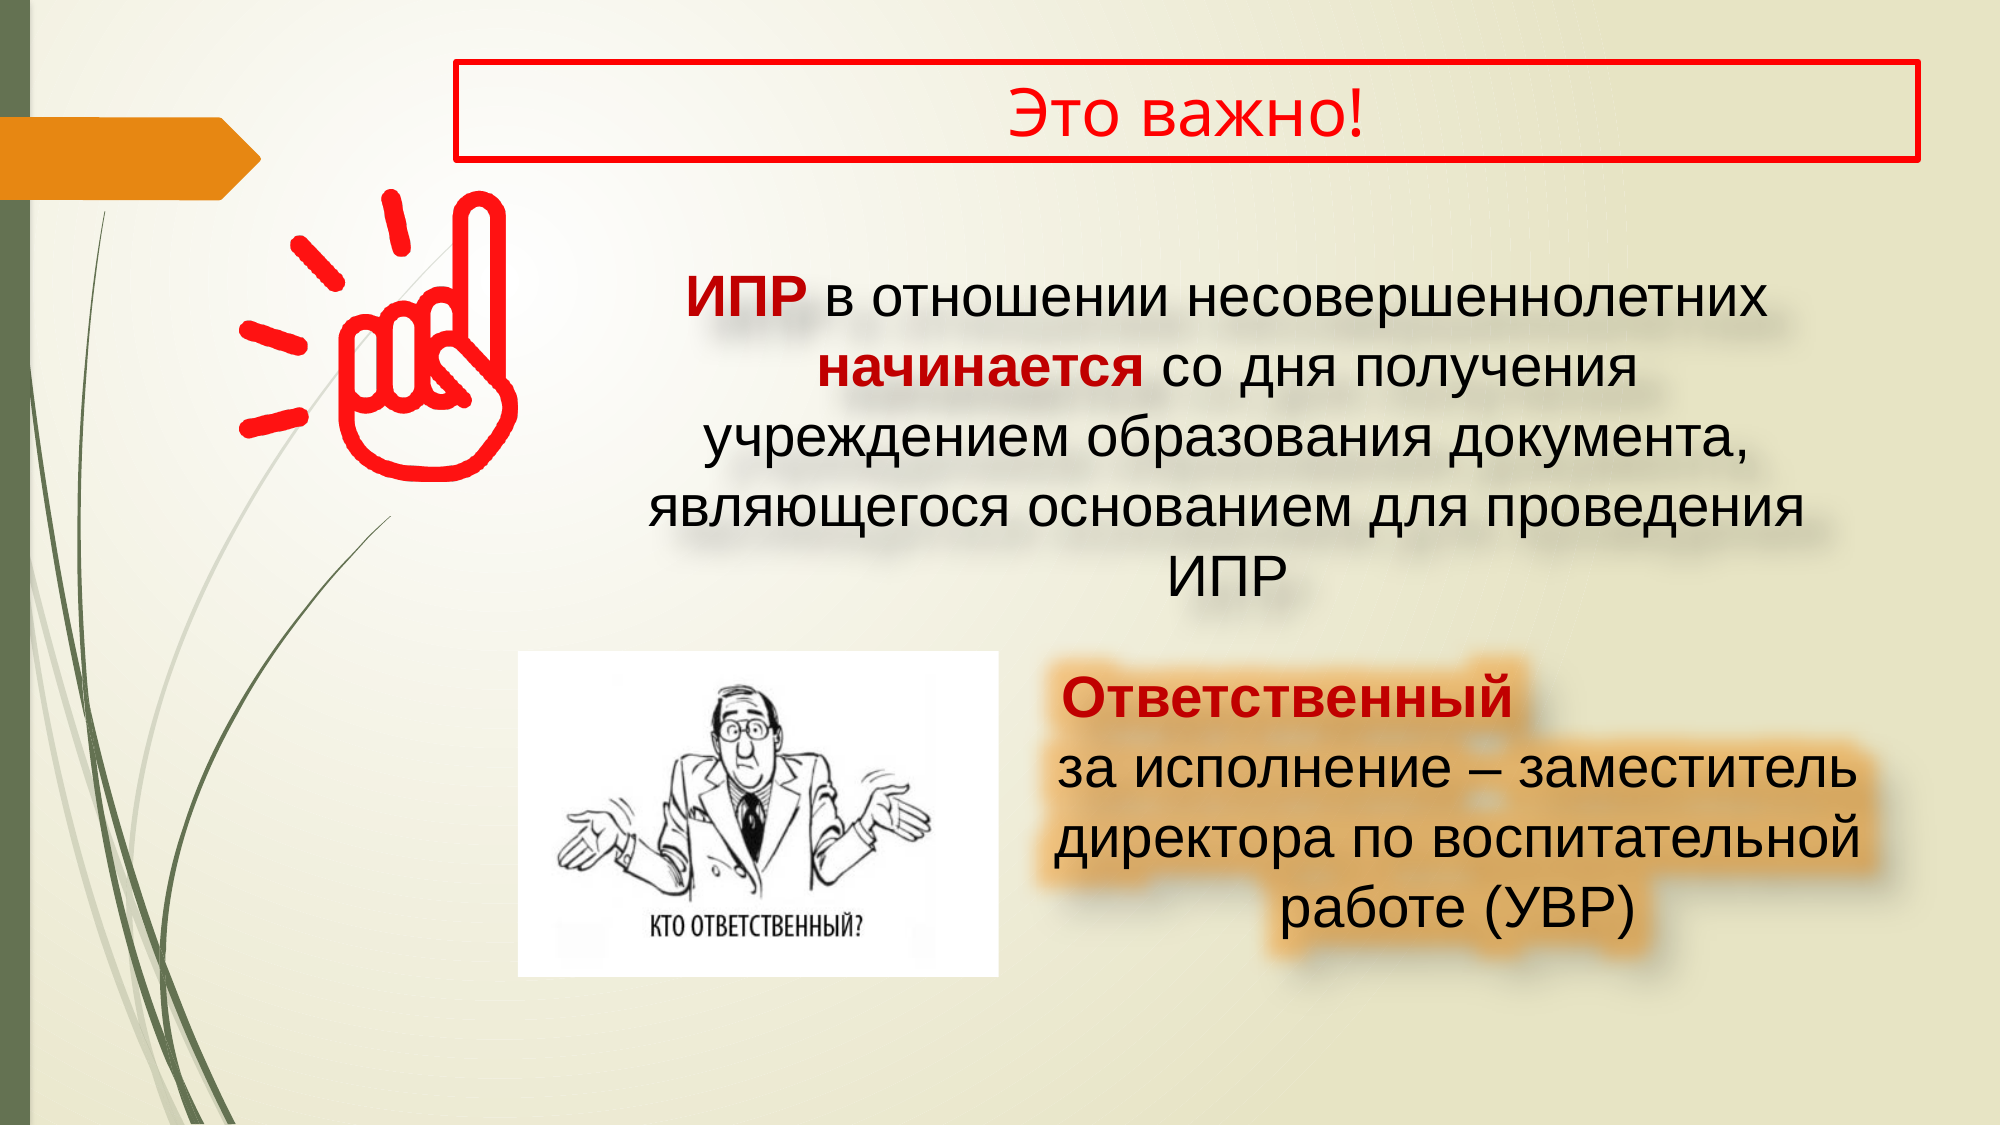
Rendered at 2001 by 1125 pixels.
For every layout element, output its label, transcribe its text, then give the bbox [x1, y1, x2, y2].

text_box Ответственный за исполнение – заместитель директора по воспитательной работе (УВР) [1029, 651, 1888, 992]
picture [239, 189, 519, 483]
title Это важно! [456, 61, 1919, 160]
picture [517, 651, 999, 977]
text_box ИПР в отношении несовершеннолетних начинается со дня получения учреждением образования документа, являющегося основанием для проведения ИПР [623, 250, 1832, 616]
